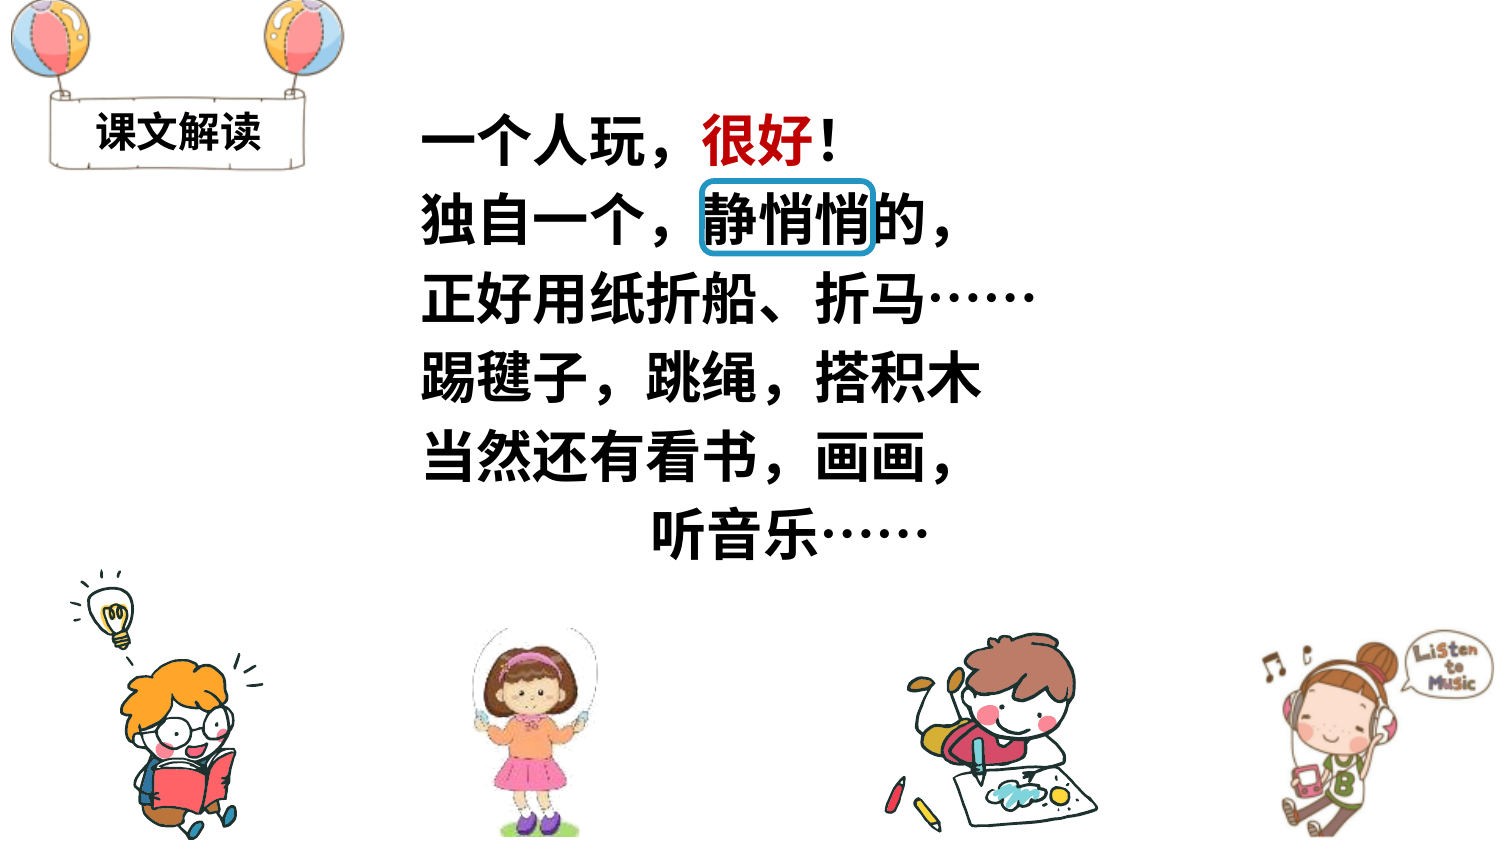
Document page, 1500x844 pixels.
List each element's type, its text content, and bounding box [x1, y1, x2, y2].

picture [460, 628, 606, 838]
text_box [11, 0, 346, 182]
text_box 一个人玩，很好！ 独自一个，静悄悄的， 正好用纸折船、折马…… 踢毽子，跳绳，搭积木 当然还有看书，画画， 听音乐…… [409, 99, 1356, 573]
text_box [699, 178, 876, 256]
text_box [69, 568, 265, 841]
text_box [884, 632, 1099, 833]
picture [1203, 605, 1500, 841]
